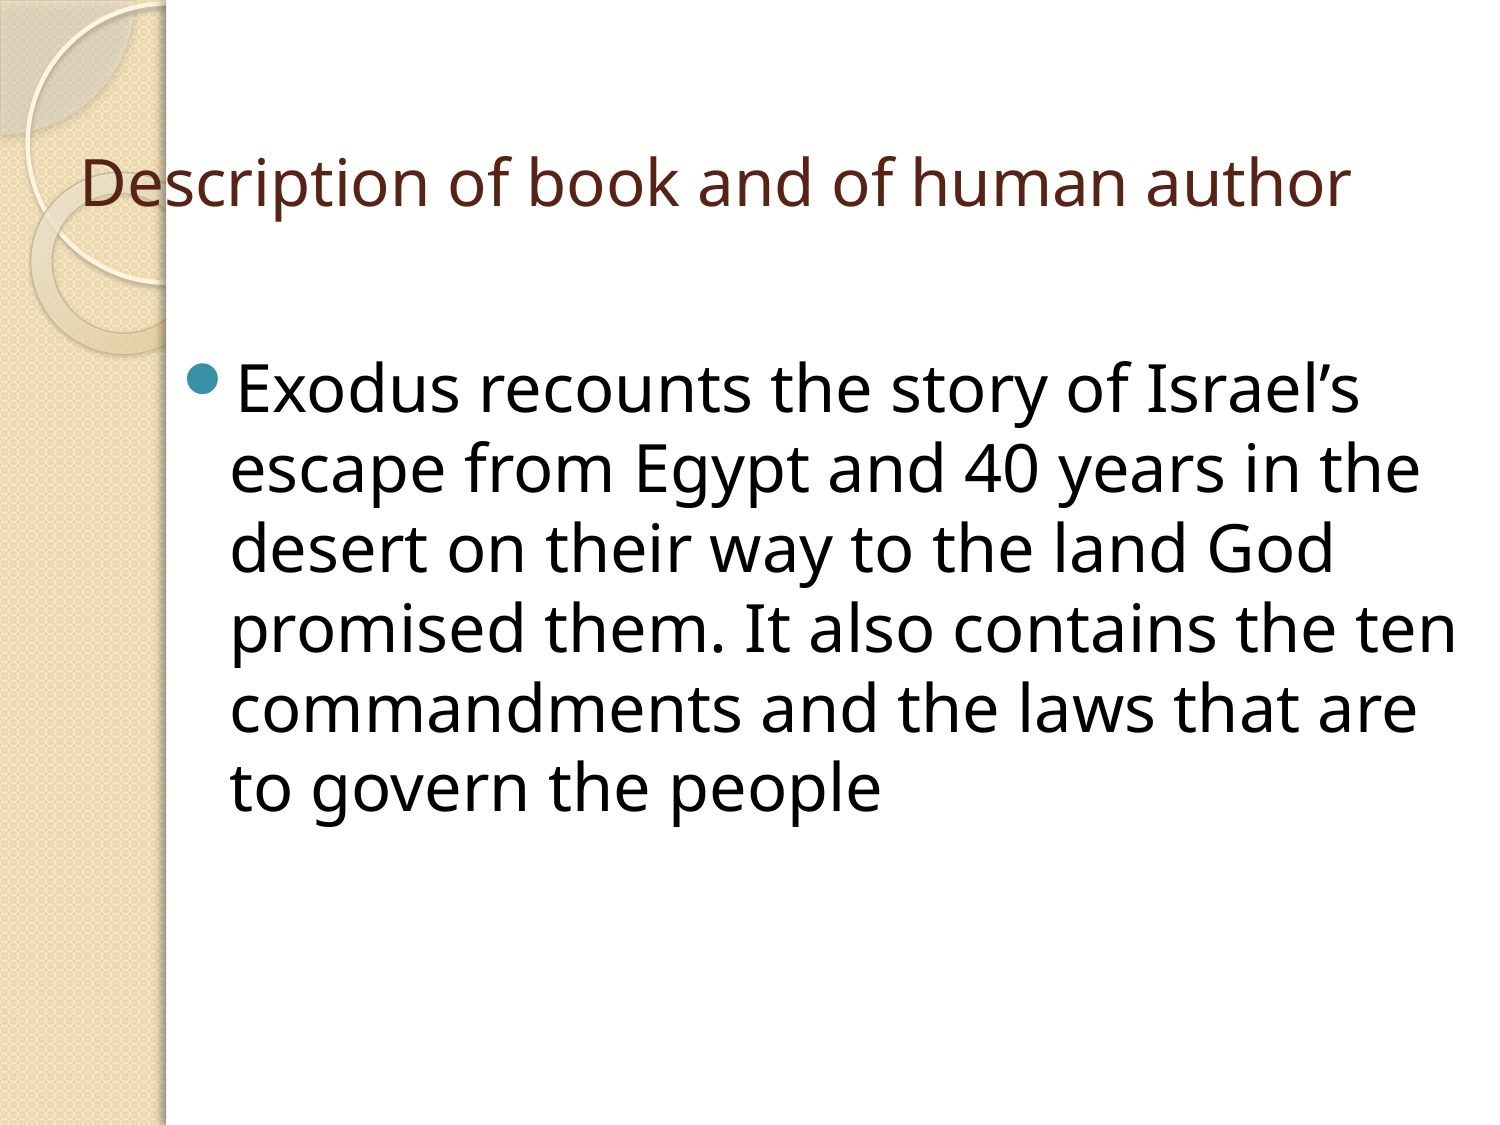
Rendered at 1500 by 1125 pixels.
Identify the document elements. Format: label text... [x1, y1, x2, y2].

title Description of book and of human author [64, 125, 1415, 313]
list Exodus recounts the story of Israel’s escape from Egypt and 40 years in the desert on their way to the land God promised them. It also contains the ten commandments and the laws that are to govern the people [154, 338, 1500, 1081]
